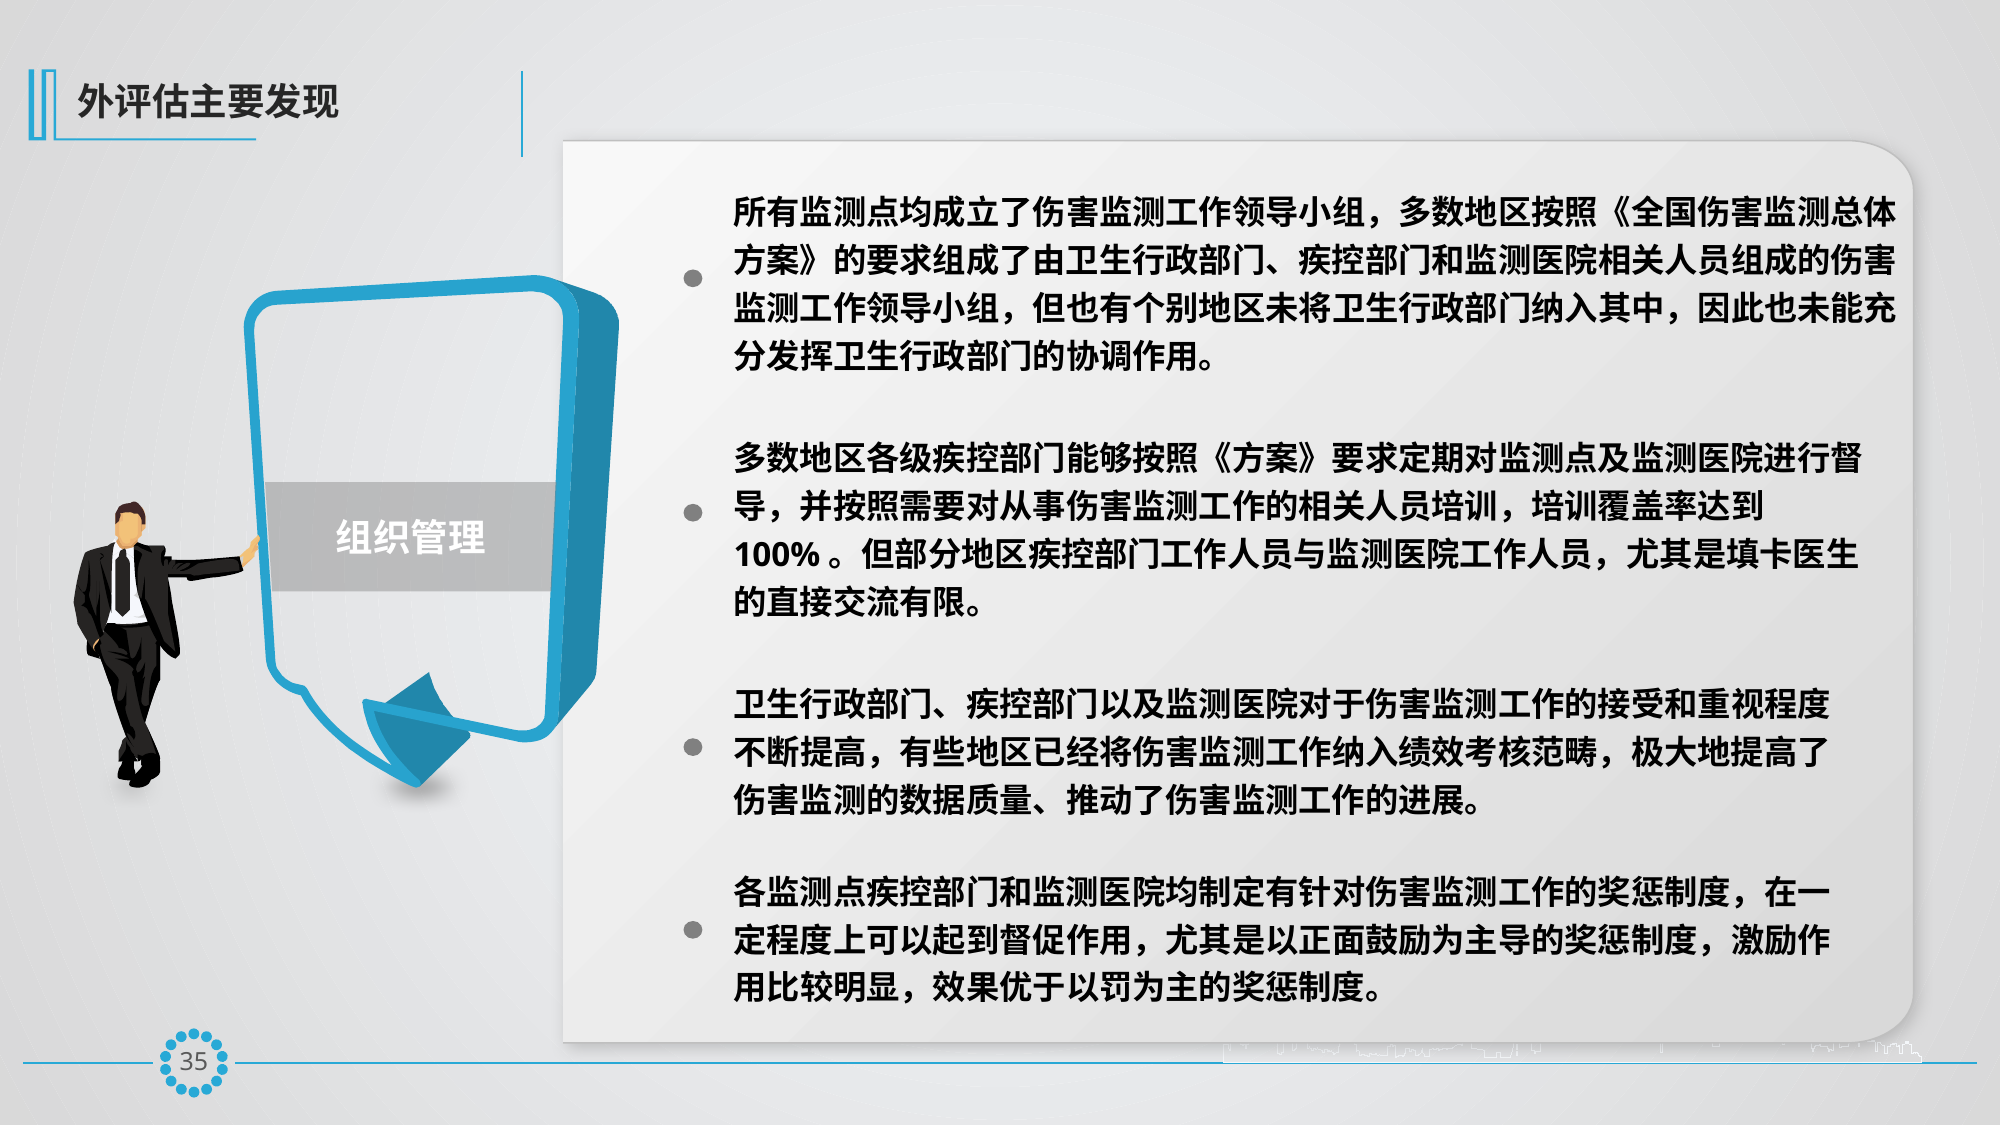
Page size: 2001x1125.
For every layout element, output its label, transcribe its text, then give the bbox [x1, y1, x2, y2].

slide_number 34 [169, 1044, 218, 1086]
text_box 外评估主要发现 [62, 70, 368, 130]
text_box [61, 140, 1925, 1044]
